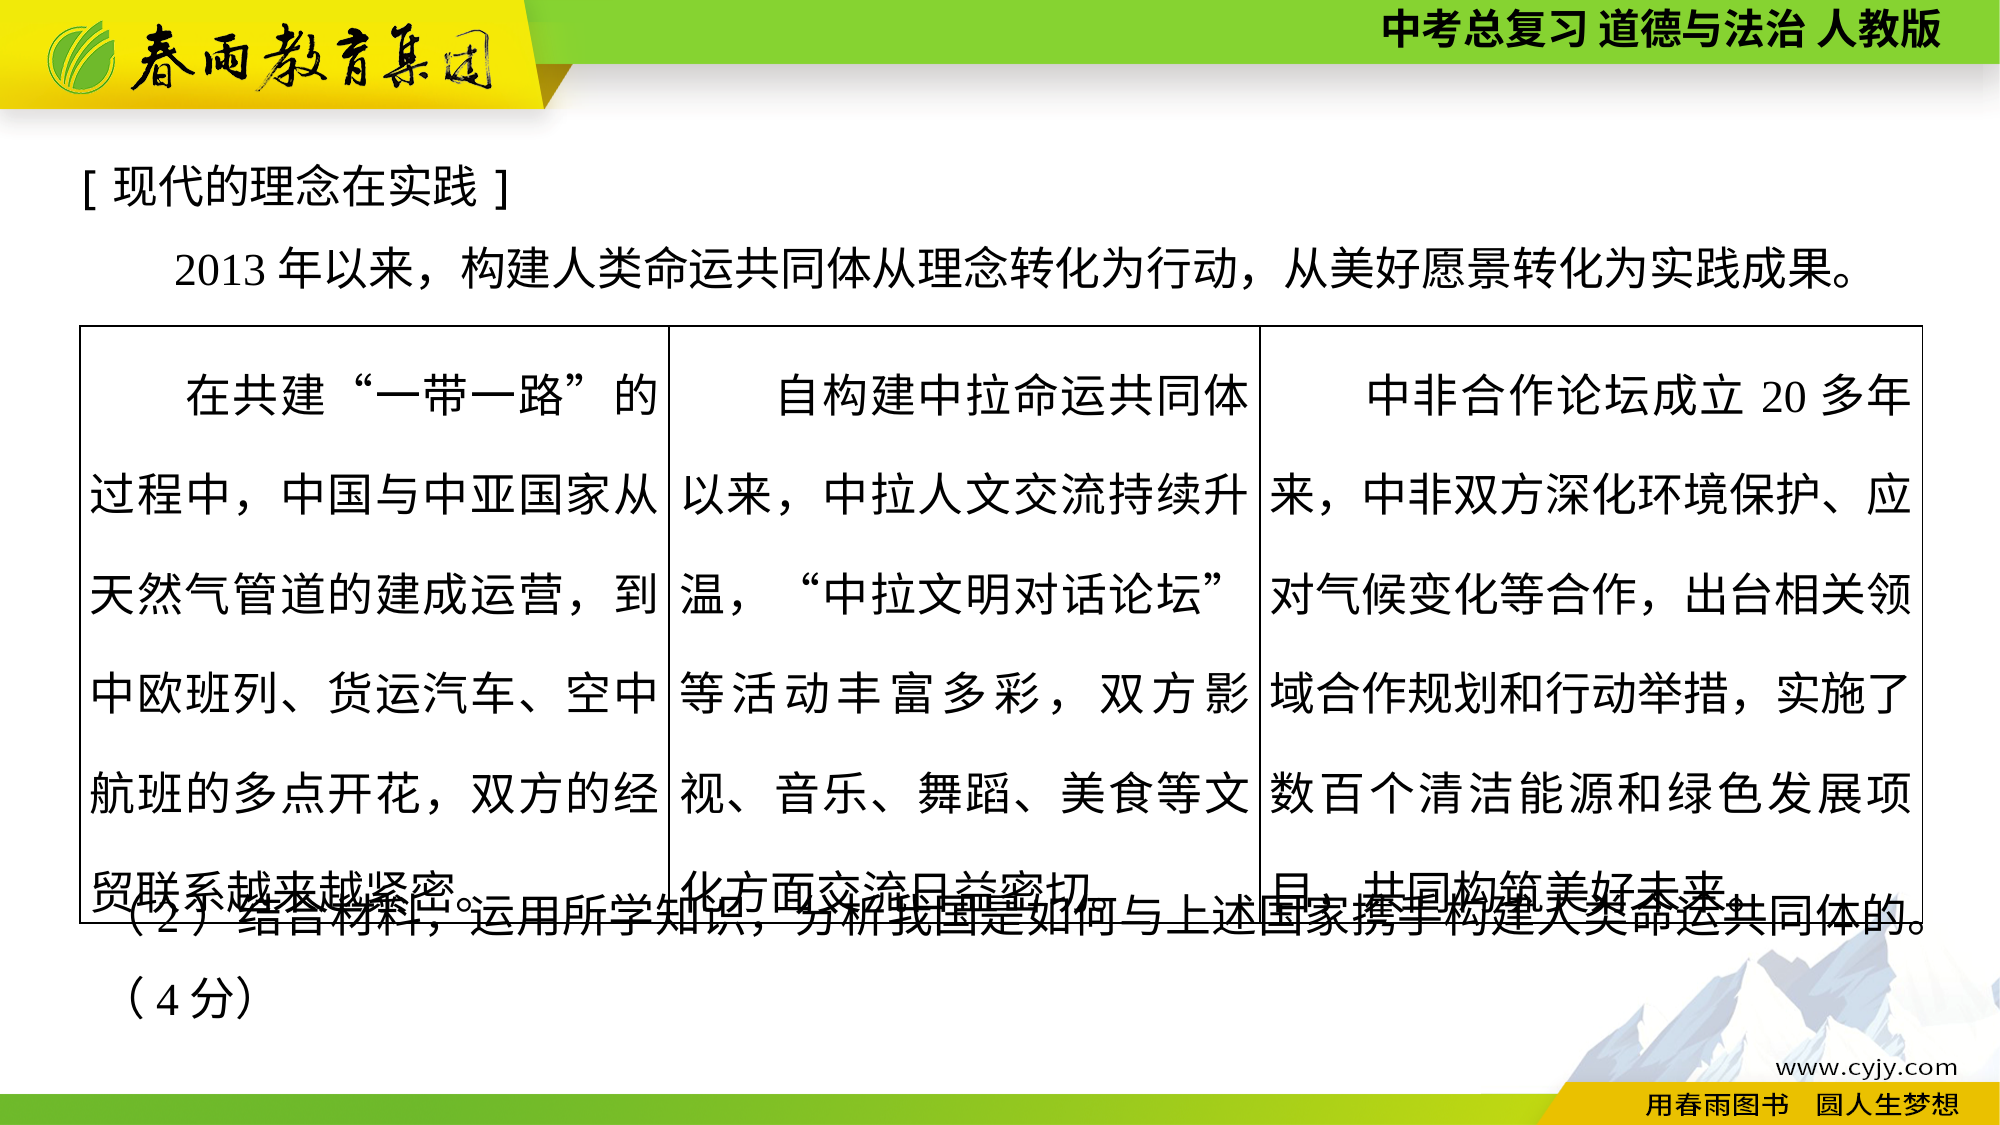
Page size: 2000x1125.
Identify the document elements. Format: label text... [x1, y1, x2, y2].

table_header 中非合作论坛成立20多年来，中非双方深化环境保护、应对气候变化等合作，出台相关领域合作规划和行动举措，实施了数百个清洁能源和绿色发展项目，共同构筑美好未来。 [1261, 327, 1922, 851]
table_header 自构建中拉命运共同体以来，中拉人文交流持续升温，“中拉文明对话论坛”等活动丰富多彩，双方影视、音乐、舞蹈、美食等文化方面交流日益密切。 [670, 327, 1259, 851]
table_header 在共建“一带一路”的过程中，中国与中亚国家从天然气管道的建成运营，到中欧班列、货运汽车、空中航班的多点开花，双方的经贸联系越来越紧密。 [81, 327, 668, 922]
picture [0, 0, 2000, 1125]
list [现代的理念在实践] 2013年以来，构建人类命运共同体从理念转化为行动，从美好愿景转化为实践成果。 [59, 122, 1944, 294]
text_box （2）结合材料，运用所学知识，分析我国是如何与上述国家携手构建人类命运共同体的。（4分） [84, 851, 1969, 1032]
